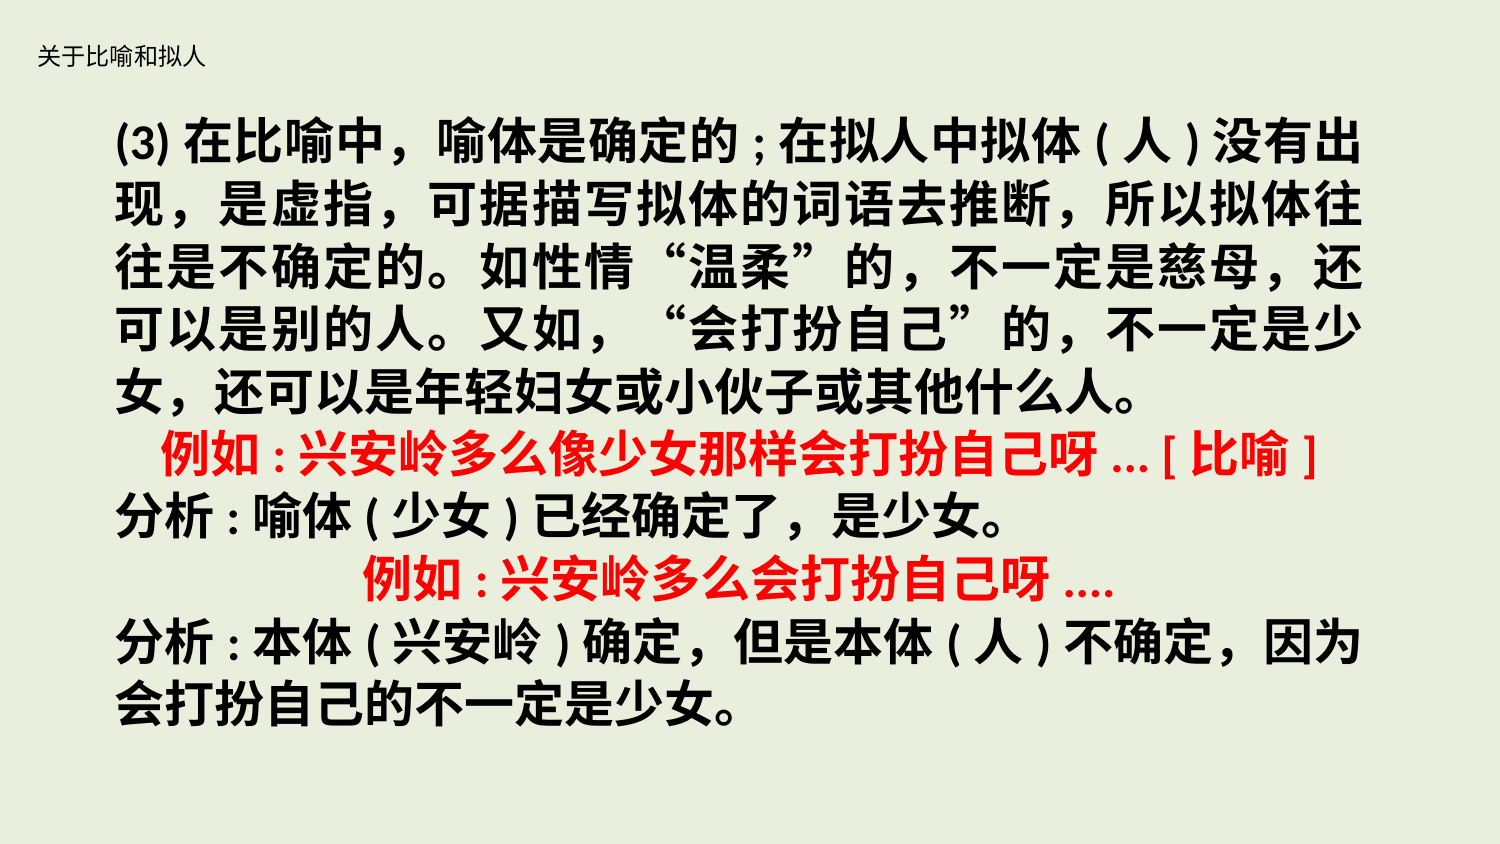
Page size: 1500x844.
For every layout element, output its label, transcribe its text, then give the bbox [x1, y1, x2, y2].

list (3)在比喻中，喻体是确定的;在拟人中拟体(人)没有出现，是虚指，可据描写拟体的词语去推断，所以拟体往往是不确定的。如性情“温柔”的，不一定是慈母，还可以是别的人。又如，“会打扮自己”的，不一定是少女，还可以是年轻妇女或小伙子或其他什么人。 例如:兴安岭多么像少女那样会打扮自己呀... [比喻] 分析:喻体(少女)已经确定了，是少女。 例如:兴安岭多么会打扮自己呀.... 分析:本体(兴安岭)确定，但是本体(人)不确定，因为会打扮自己的不一定是少女。 [105, 103, 1373, 763]
title 关于比喻和拟人 [28, 7, 1450, 76]
